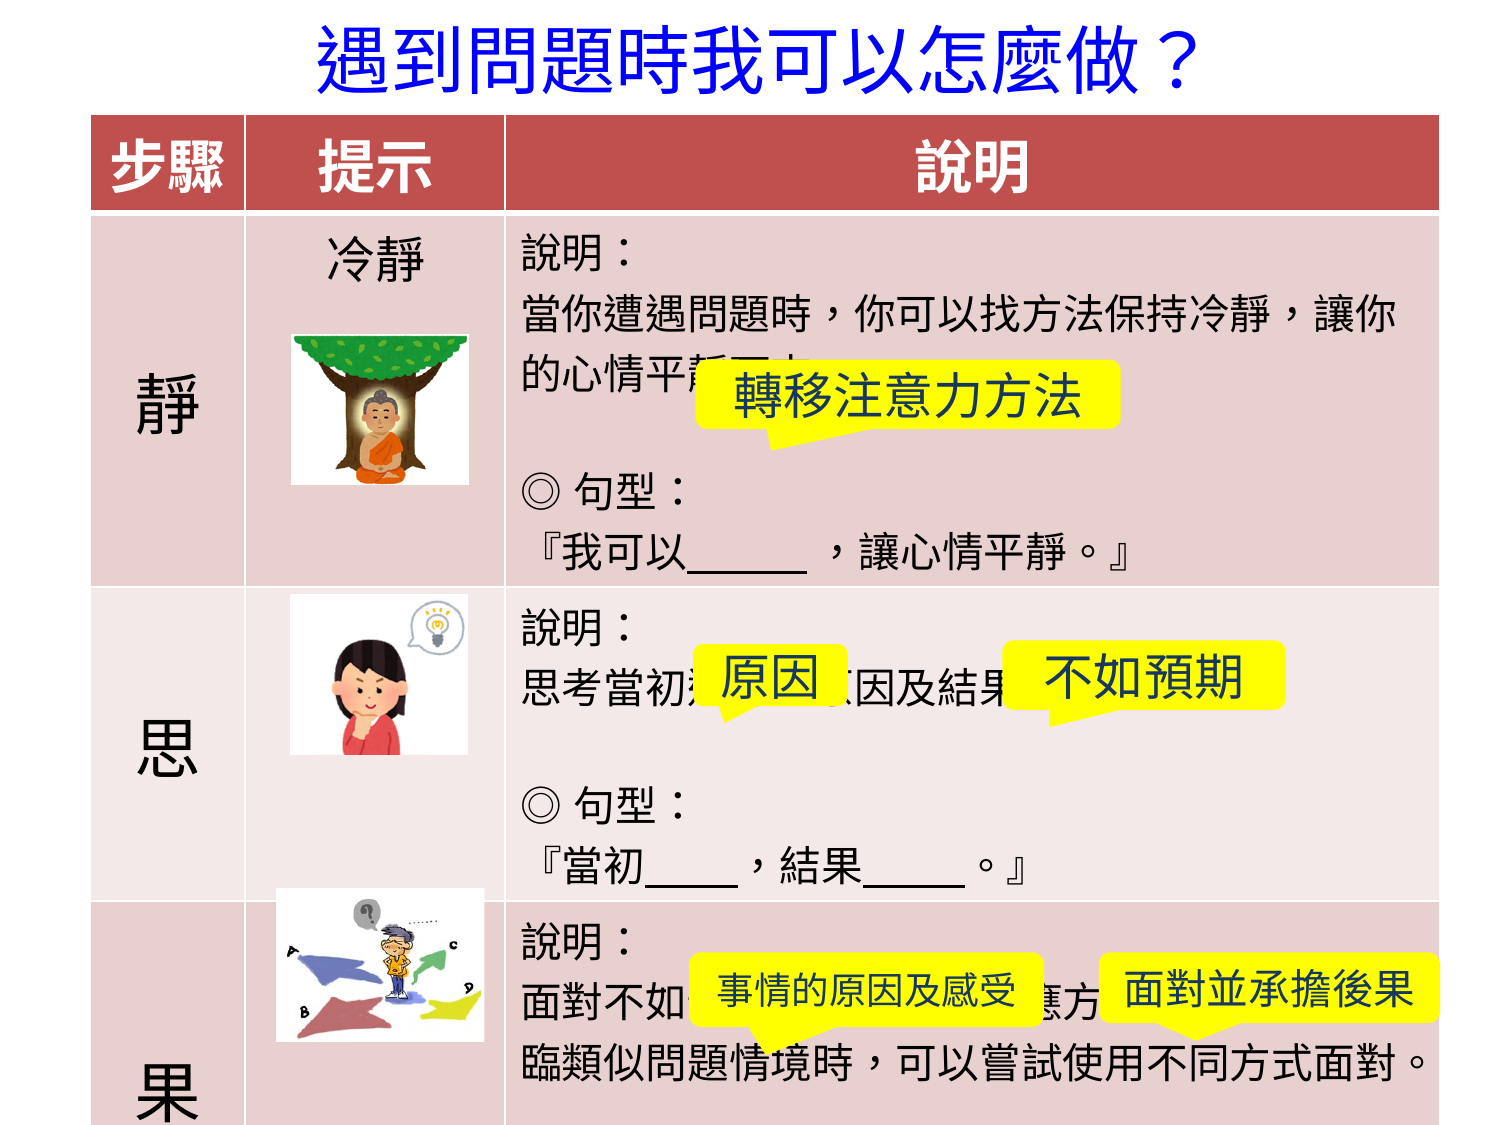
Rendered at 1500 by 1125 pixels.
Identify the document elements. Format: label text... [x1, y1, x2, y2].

text_box 事情的原因及感受 [686, 950, 1047, 1058]
table_cell 說明： 面對不如預期結果之後續因應方式，以及下次面臨類似問題情境時，可以嘗試使用不同方式面對。 ◎句型： 『雖然這次 ，但我下次 就好。』 [506, 902, 1439, 1125]
title 遇到問題時我可以怎麼做？ [90, 2, 1441, 113]
table_cell 靜 [91, 216, 244, 586]
table_cell 擔後果 [246, 902, 504, 1125]
table_cell 思 [91, 588, 244, 900]
table_header 提示 [246, 115, 504, 210]
table_cell 冷靜 [246, 216, 504, 586]
picture [291, 333, 469, 485]
picture [289, 594, 468, 755]
table_cell 思當初 [246, 588, 504, 900]
text_box 原因 [691, 642, 850, 726]
table_cell 說明： 思考當初選擇的原因及結果。 ◎句型： 『當初 ，結果 。』 [506, 588, 1439, 900]
table_header 說明 [506, 115, 1439, 210]
text_box 不如預期 [1000, 638, 1288, 730]
text_box 轉移注意力方法 [693, 357, 1123, 453]
text_box 面對並承擔後果 [1096, 950, 1443, 1043]
picture [275, 888, 485, 1042]
table_cell 說明： 當你遭遇問題時，你可以找方法保持冷靜，讓你的心情平靜下來。 ◎句型： 『我可以 ，讓心情平靜。』 [506, 216, 1439, 586]
table_cell 果 [91, 902, 244, 1125]
table_header 步驟 [91, 115, 244, 210]
